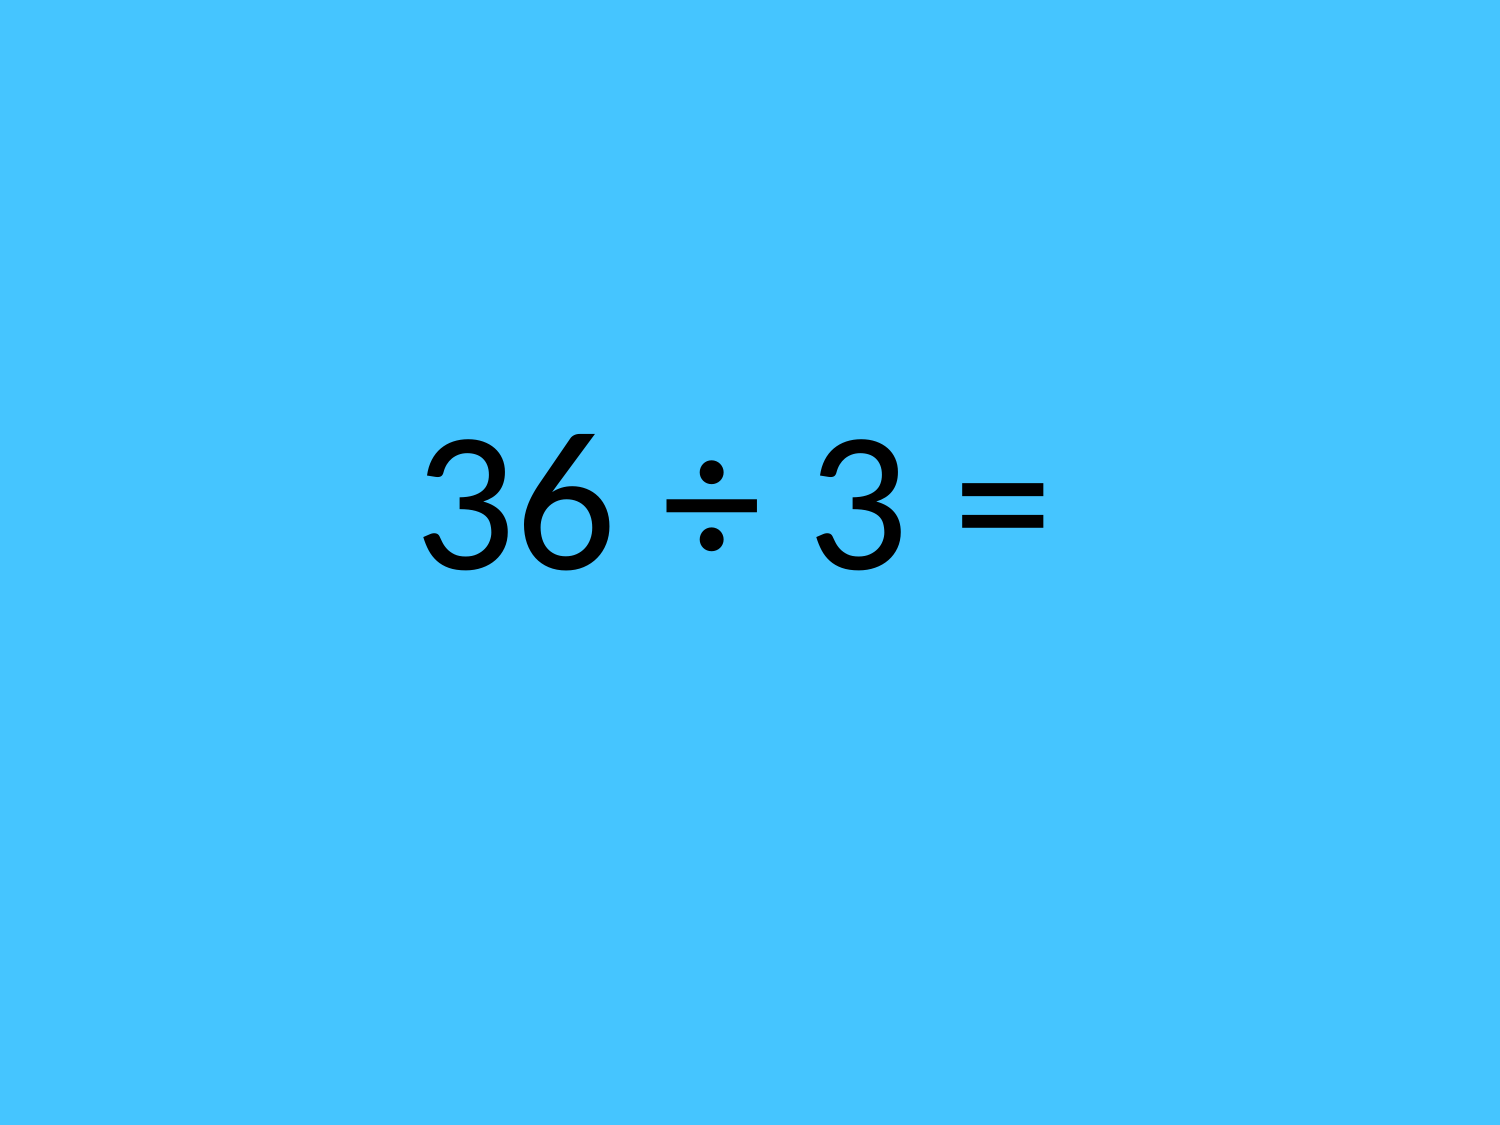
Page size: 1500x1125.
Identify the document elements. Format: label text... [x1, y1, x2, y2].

text_box 36 ÷ 3 = [399, 362, 1138, 618]
